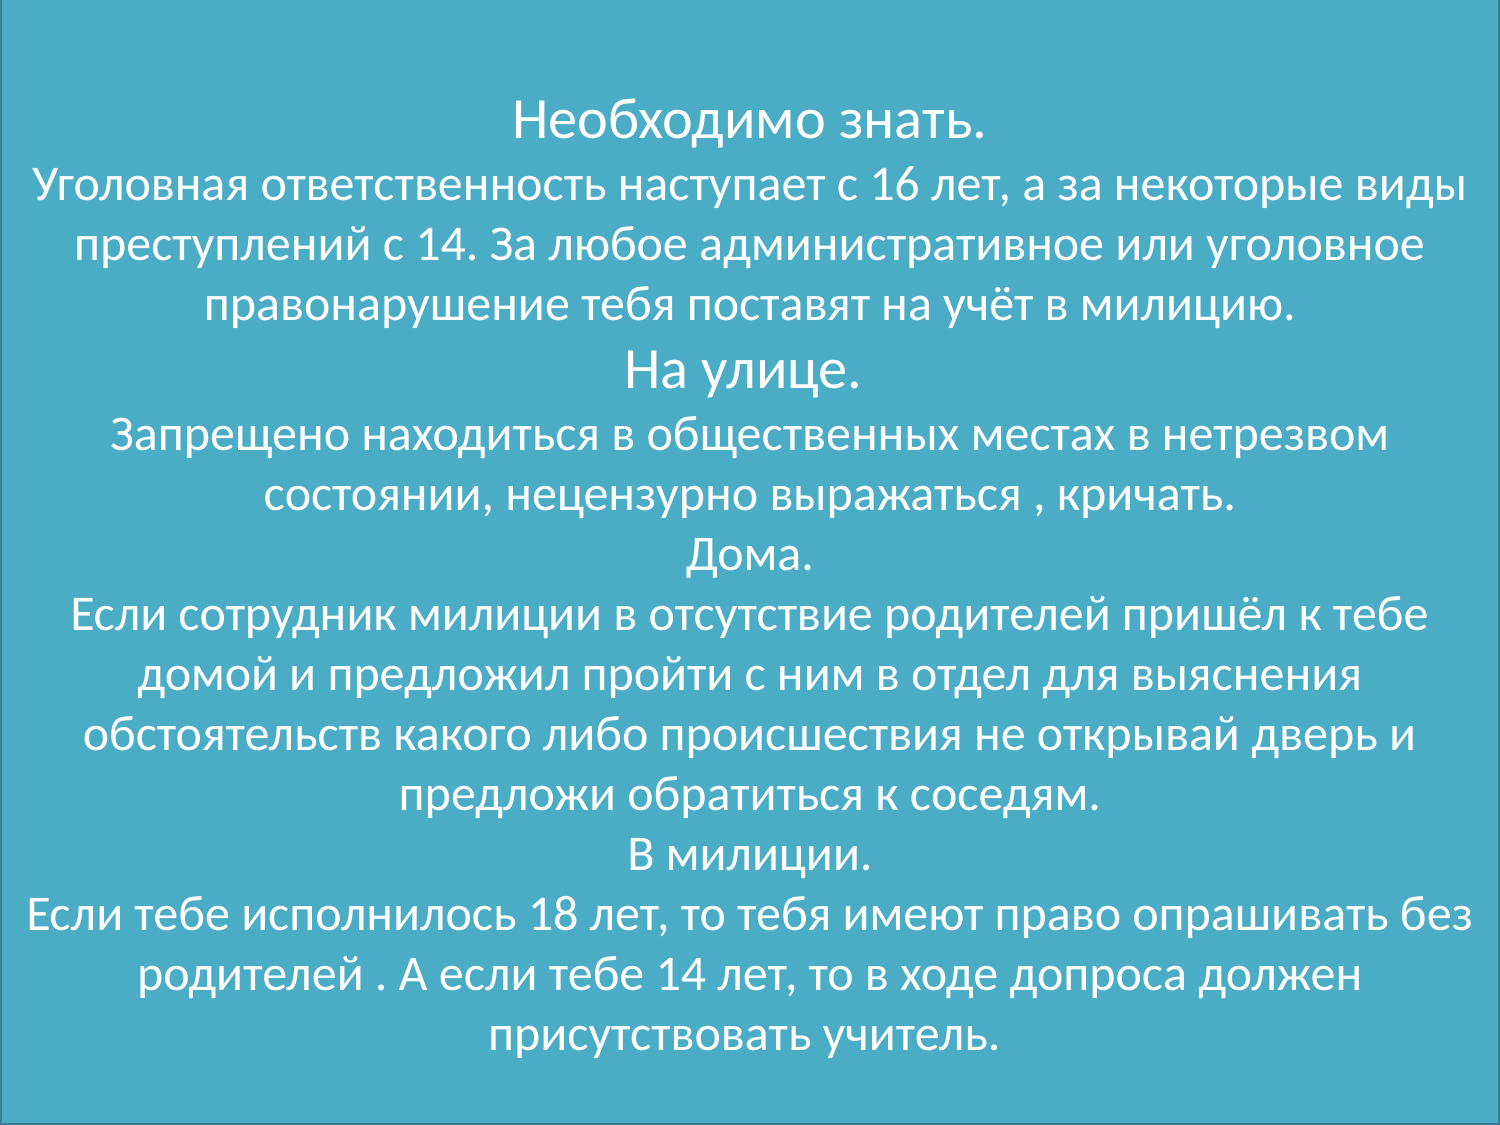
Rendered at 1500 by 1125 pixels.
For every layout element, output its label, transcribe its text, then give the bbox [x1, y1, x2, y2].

title Необходимо знать. Уголовная ответственность наступает с 16 лет, а за некоторые виды преступлений с 14. За любое административное или уголовное правонарушение тебя поставят на учёт в милицию. На улице. Запрещено находиться в общественных местах в нетрезвом состоянии, нецензурно выражаться , кричать. Дома. Если сотрудник милиции в отсутствие родителей пришёл к тебе домой и предложил пройти с ним в отдел для выяснения обстоятельств какого либо происшествия не открывай дверь и предложи обратиться к соседям. В милиции. Если тебе исполнилось 18 лет, то тебя имеют право опрашивать без родителей . А если тебе 14 лет, то в ходе допроса должен присутствовать учитель. [0, 0, 1500, 1125]
footer www.sliderpoint.org [512, 1042, 988, 1103]
